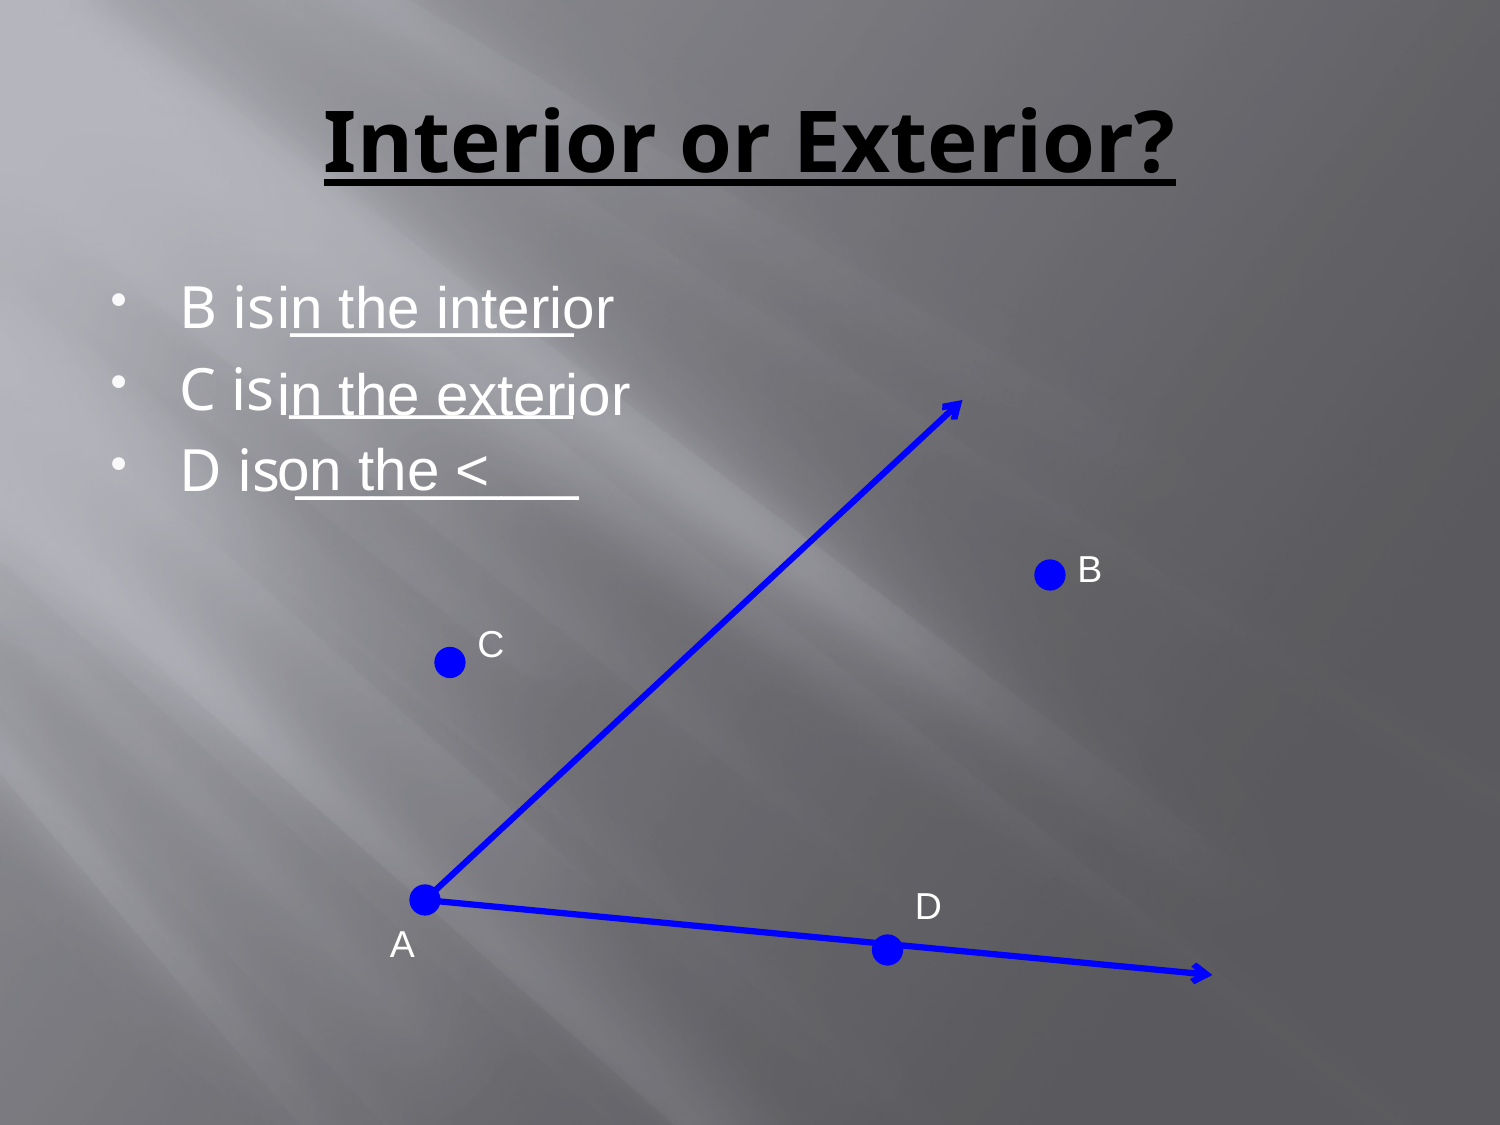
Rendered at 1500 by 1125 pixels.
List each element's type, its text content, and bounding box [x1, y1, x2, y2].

title Interior or Exterior? [75, 45, 1425, 233]
list B is ___________ C is ___________ D is ___________ [75, 262, 1425, 1035]
text_box in the interior [262, 262, 638, 348]
text_box C [462, 612, 550, 673]
text_box [1037, 562, 1062, 588]
text_box [412, 887, 438, 912]
text_box A [375, 912, 475, 973]
text_box [875, 937, 901, 963]
text_box in the exterior [262, 350, 675, 425]
text_box [437, 650, 462, 676]
text_box [434, 399, 963, 891]
text_box B [1062, 537, 1150, 598]
text_box on the < [262, 425, 688, 510]
text_box D [899, 874, 1050, 935]
